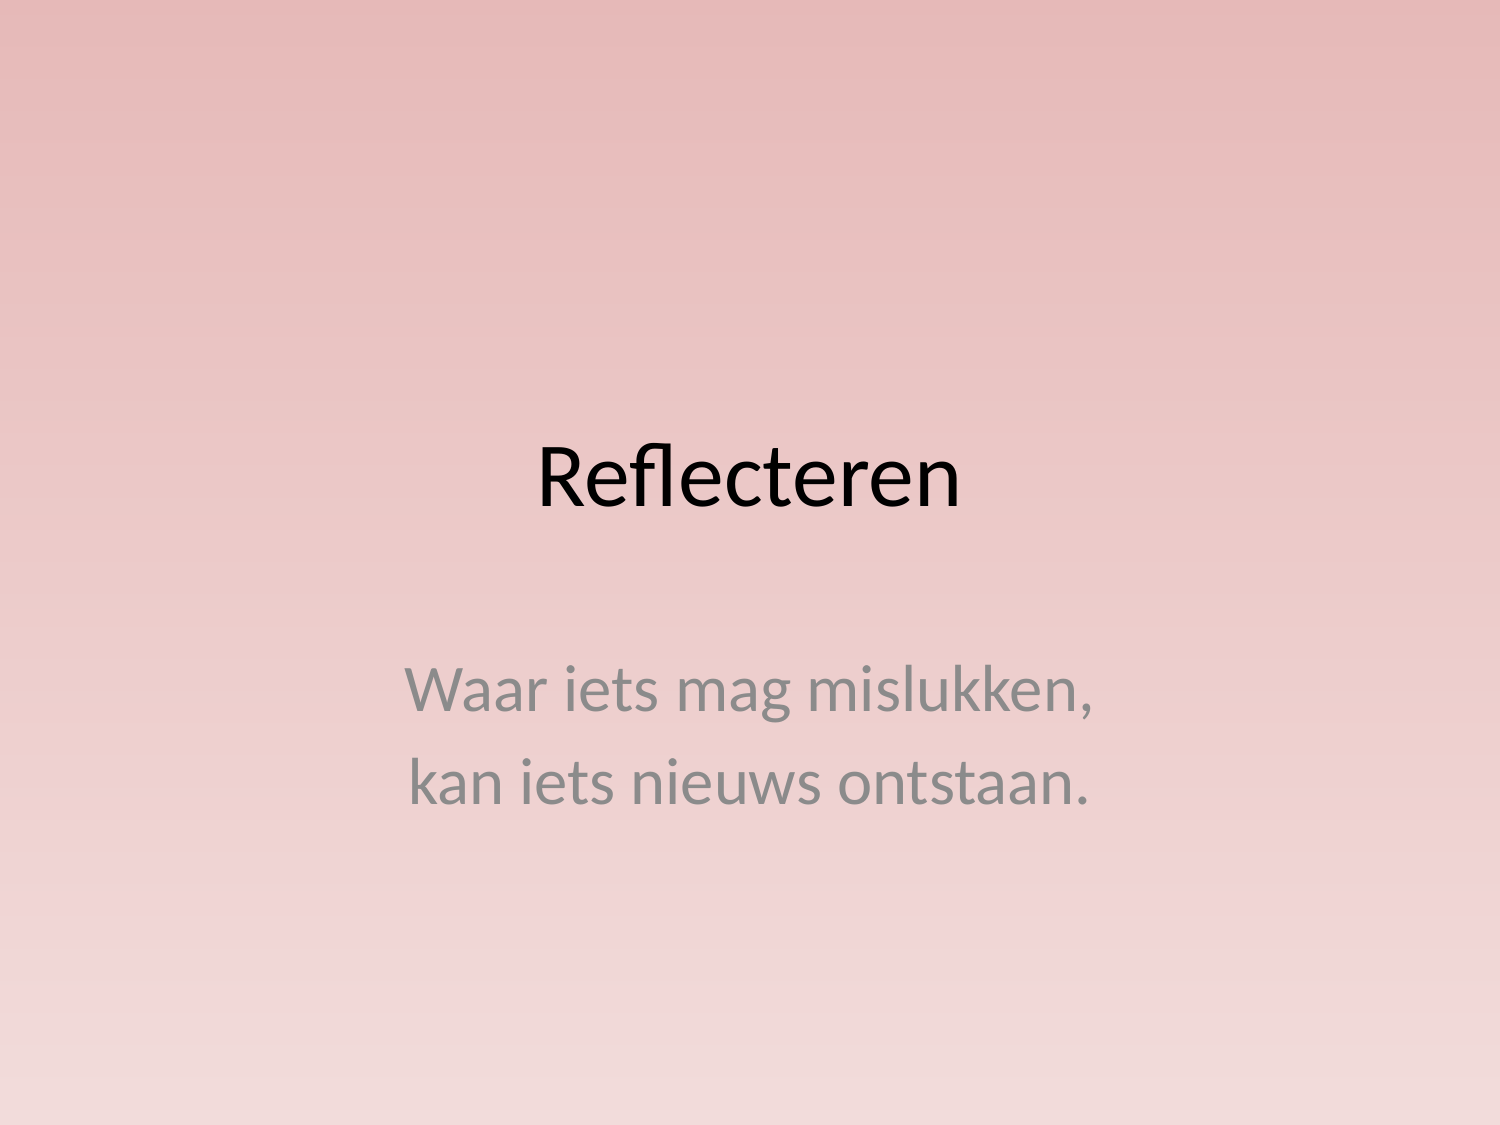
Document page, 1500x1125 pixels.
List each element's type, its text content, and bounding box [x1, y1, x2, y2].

title Reflecteren [112, 349, 1388, 591]
subtitle Waar iets mag mislukken, kan iets nieuws ontstaan. [225, 637, 1275, 925]
